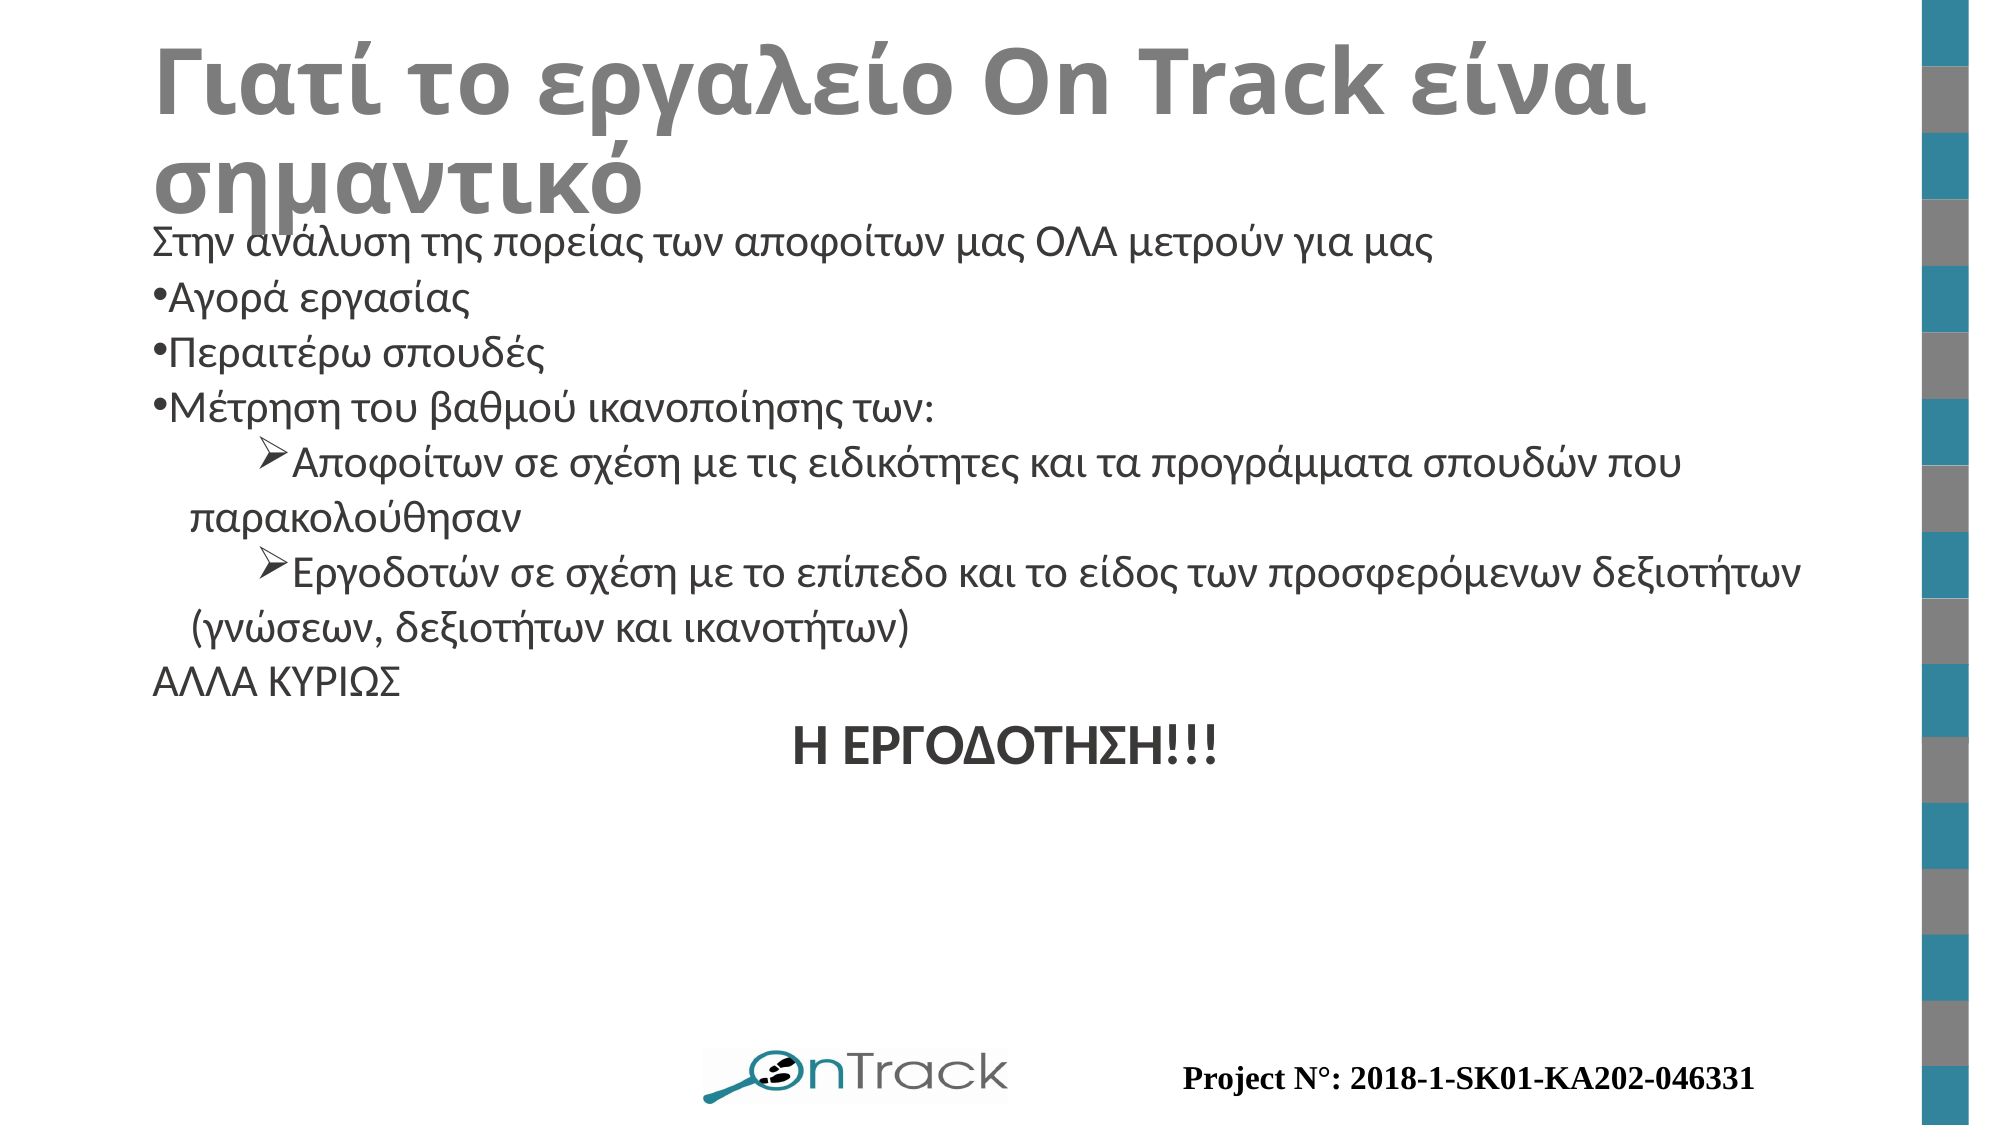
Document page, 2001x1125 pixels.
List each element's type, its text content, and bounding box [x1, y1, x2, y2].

list Στην ανάλυση της πορείας των αποφοίτων μας ΟΛΑ μετρούν για μας Αγορά εργασίας Περαιτέρω σπουδές Μέτρηση του βαθμού ικανοποίησης των: Αποφοίτων σε σχέση με τις ειδικότητες και τα προγράμματα σπουδών που παρακολούθησαν Εργοδοτών σε σχέση με το επίπεδο και το είδος των προσφερόμενων δεξιοτήτων (γνώσεων, δεξιοτήτων και ικανοτήτων) ΑΛΛΑ ΚΥΡΙΩΣ Η ΕΡΓΟΔΟΤΗΣΗ!!! [137, 210, 1863, 1014]
picture [703, 1048, 1008, 1104]
title Γιατί το εργαλείο Οn Track είναι σημαντικό [137, 59, 1863, 210]
